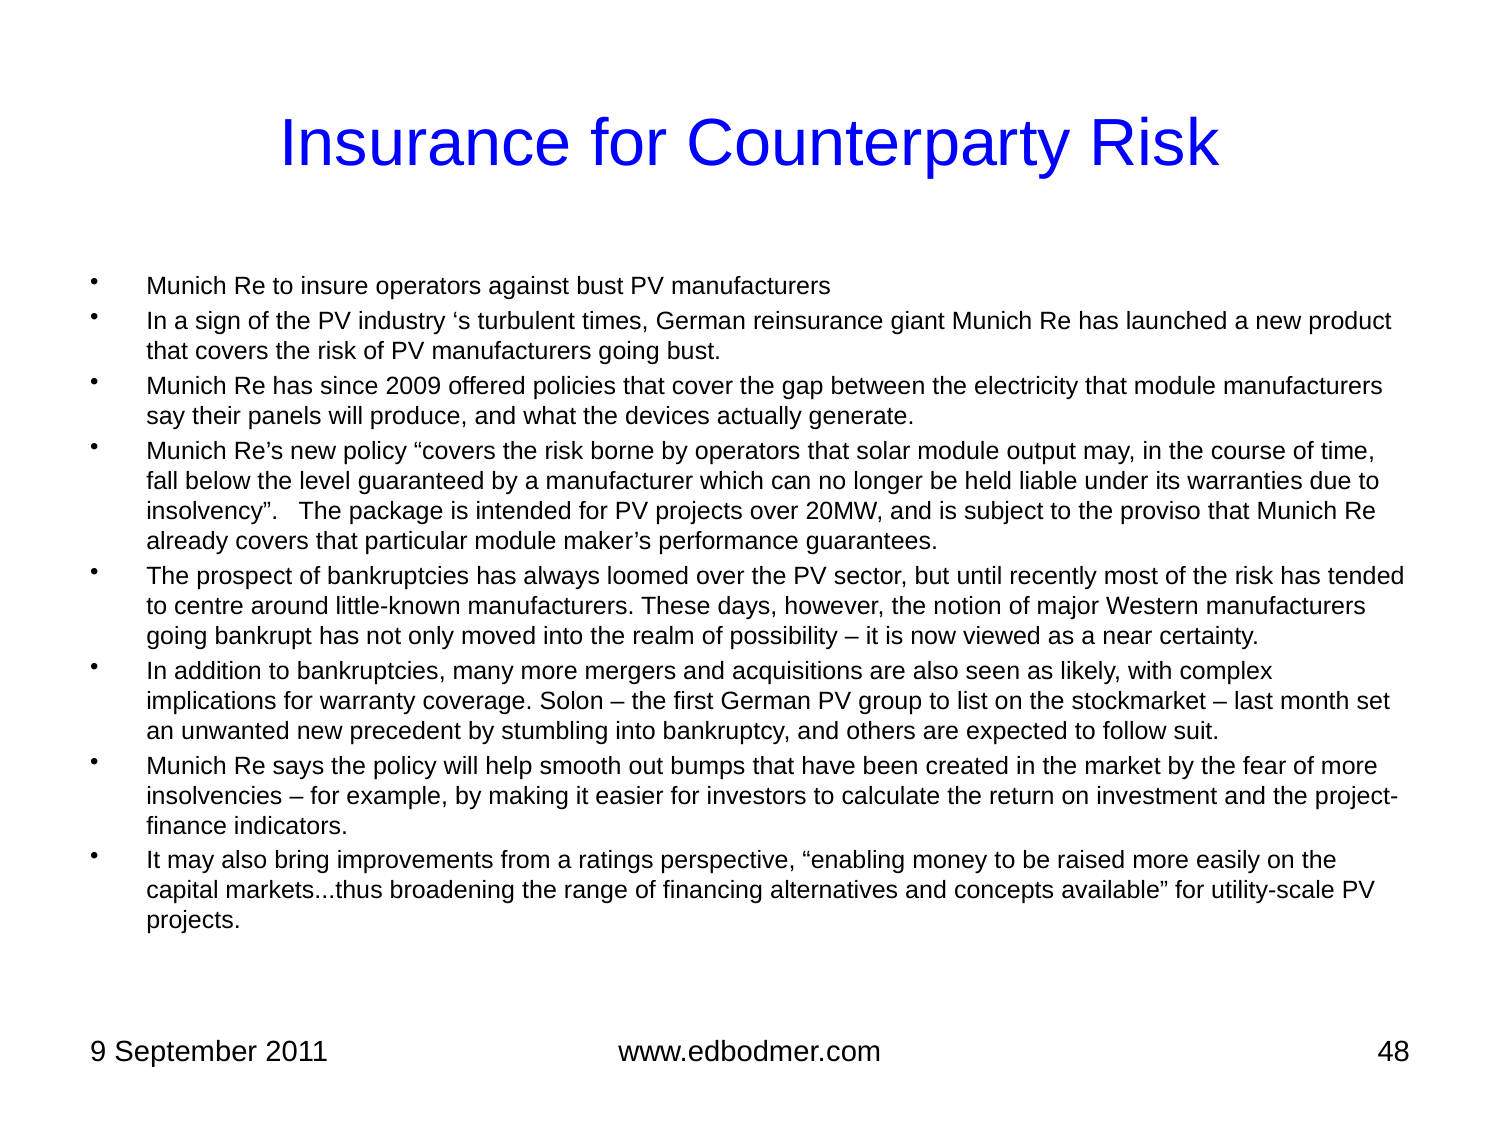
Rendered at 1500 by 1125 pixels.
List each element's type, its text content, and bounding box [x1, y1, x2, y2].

slide_number 48 [1074, 1024, 1426, 1103]
footer www.edbodmer.com [512, 1024, 988, 1103]
list Munich Re to insure operators against bust PV manufacturers In a sign of the PV industry ‘s turbulent times, German reinsurance giant Munich Re has launched a new product that covers the risk of PV manufacturers going bust. Munich Re has since 2009 offered policies that cover the gap between the electricity that module manufacturers say their panels will produce, and what the devices actually generate. Munich Re’s new policy “covers the risk borne by operators that solar module output may, in the course of time, fall below the level guaranteed by a manufacturer which can no longer be held liable under its warranties due to insolvency”. The package is intended for PV projects over 20MW, and is subject to the proviso that Munich Re already covers that particular module maker’s performance guarantees. The prospect of bankruptcies has always loomed over the PV sector, but until recently most of the risk has tended to centre around little-known manufacturers. These days, however, the notion of major Western manufacturers going bankrupt has not only moved into the realm of possibility – it is now viewed as a near certainty. In addition to bankruptcies, many more mergers and acquisitions are also seen as likely, with complex implications for warranty coverage. Solon – the first German PV group to list on the stockmarket – last month set an unwanted new precedent by stumbling into bankruptcy, and others are expected to follow suit. Munich Re says the policy will help smooth out bumps that have been created in the market by the fear of more insolvencies – for example, by making it easier for investors to calculate the return on investment and the project-finance indicators. It may also bring improvements from a ratings perspective, “enabling money to be raised more easily on the capital markets...thus broadening the range of financing alternatives and concepts available” for utility-scale PV projects. [74, 262, 1426, 1006]
title Insurance for Counterparty Risk [74, 44, 1426, 233]
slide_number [74, 1024, 426, 1103]
